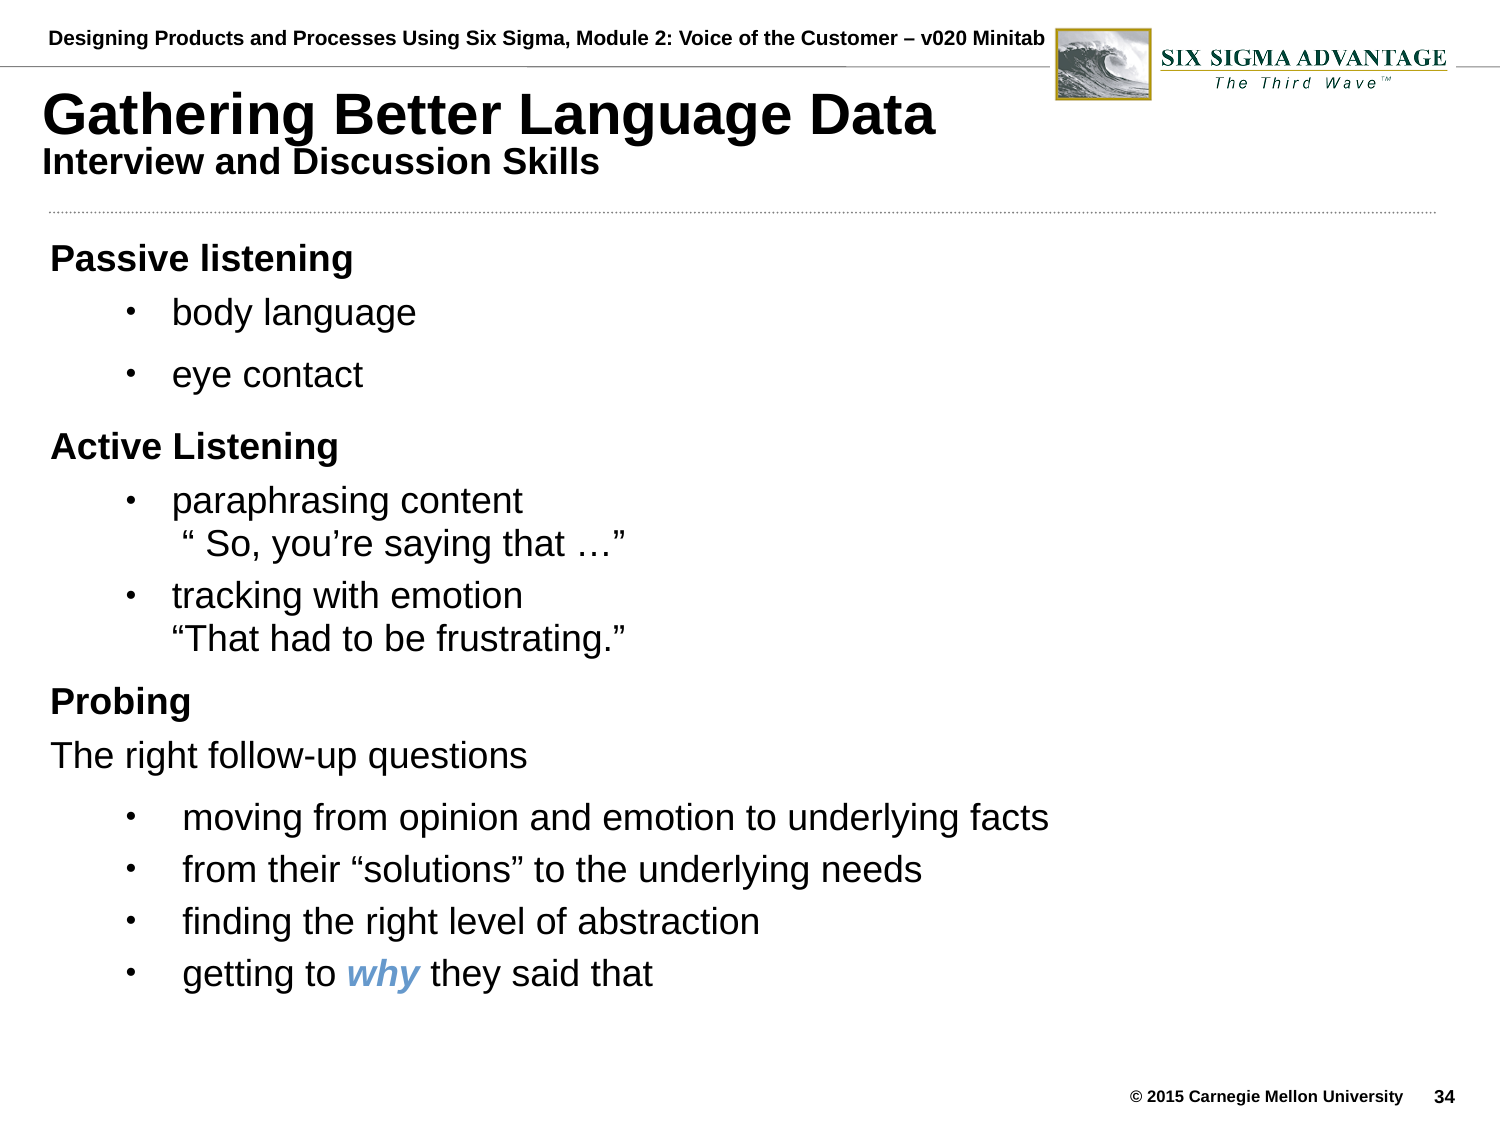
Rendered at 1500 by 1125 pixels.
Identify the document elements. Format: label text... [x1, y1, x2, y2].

title Gathering Better Language Data Interview and Discussion Skills [42, 89, 1438, 182]
picture [1049, 24, 1456, 104]
list Passive listening body language eye contact Active Listening paraphrasing content “ So, you’re saying that …” tracking with emotion “That had to be frustrating.” Probing The right follow-up questions moving from opinion and emotion to underlying facts from their “solutions” to the underlying needs finding the right level of abstraction getting to why they said that [50, 237, 1437, 1000]
